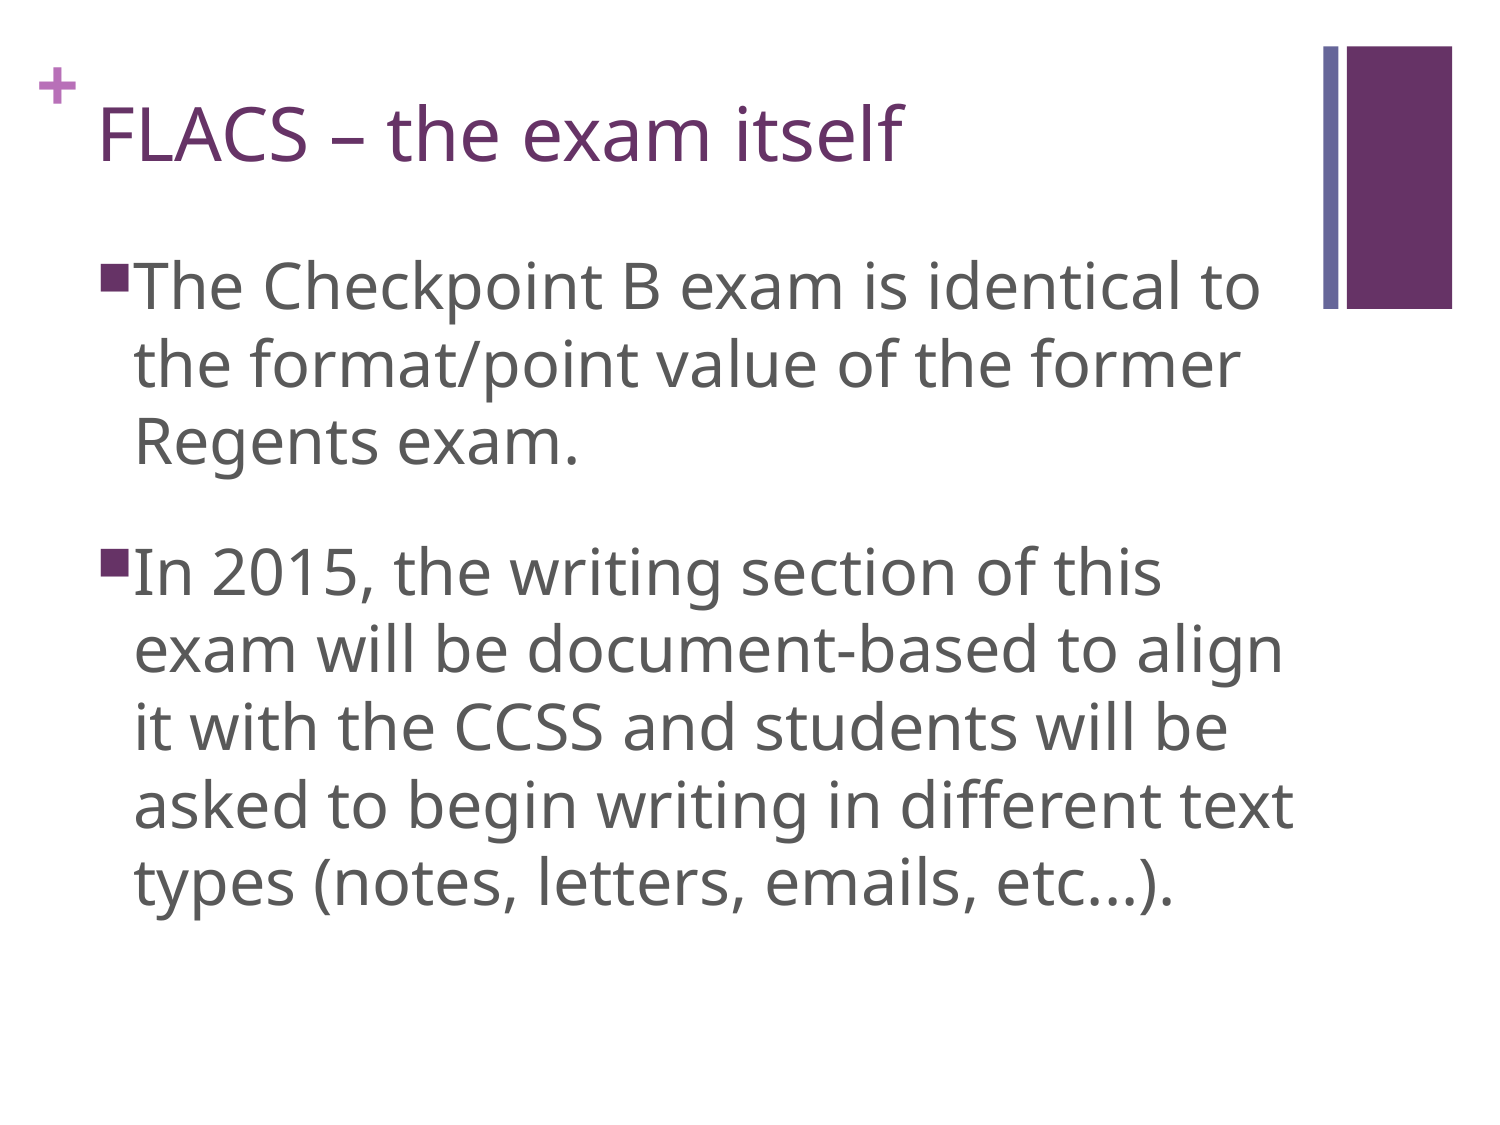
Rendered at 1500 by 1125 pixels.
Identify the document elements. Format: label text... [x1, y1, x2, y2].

title FLACS – the exam itself [81, 79, 1322, 237]
list The Checkpoint B exam is identical to the format/point value of the former Regents exam. In 2015, the writing section of this exam will be document-based to align it with the CCSS and students will be asked to begin writing in different text types (notes, letters, emails, etc...). [81, 237, 1322, 1005]
